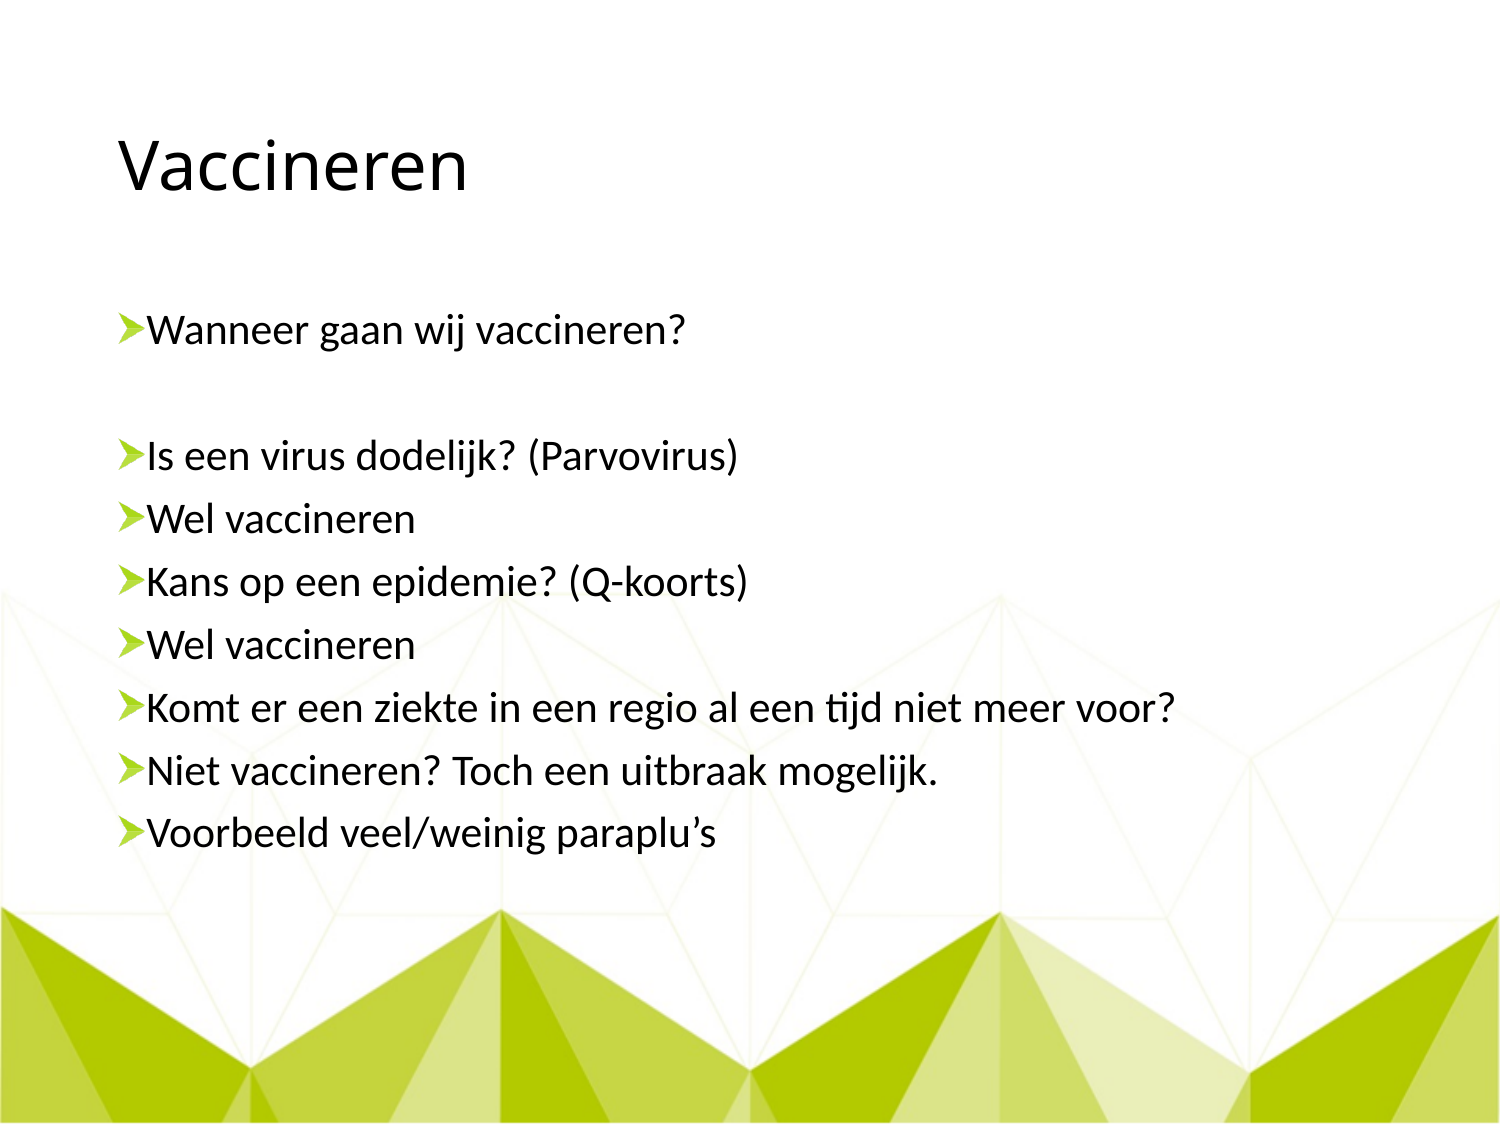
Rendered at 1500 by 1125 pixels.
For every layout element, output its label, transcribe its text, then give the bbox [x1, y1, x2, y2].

list Wanneer gaan wij vaccineren? Is een virus dodelijk? (Parvovirus) Wel vaccineren Kans op een epidemie? (Q-koorts) Wel vaccineren Komt er een ziekte in een regio al een tijd niet meer voor? Niet vaccineren? Toch een uitbraak mogelijk. Voorbeeld veel/weinig paraplu’s [103, 299, 1397, 1014]
title Vaccineren [103, 59, 1397, 278]
picture [0, 0, 1500, 1125]
